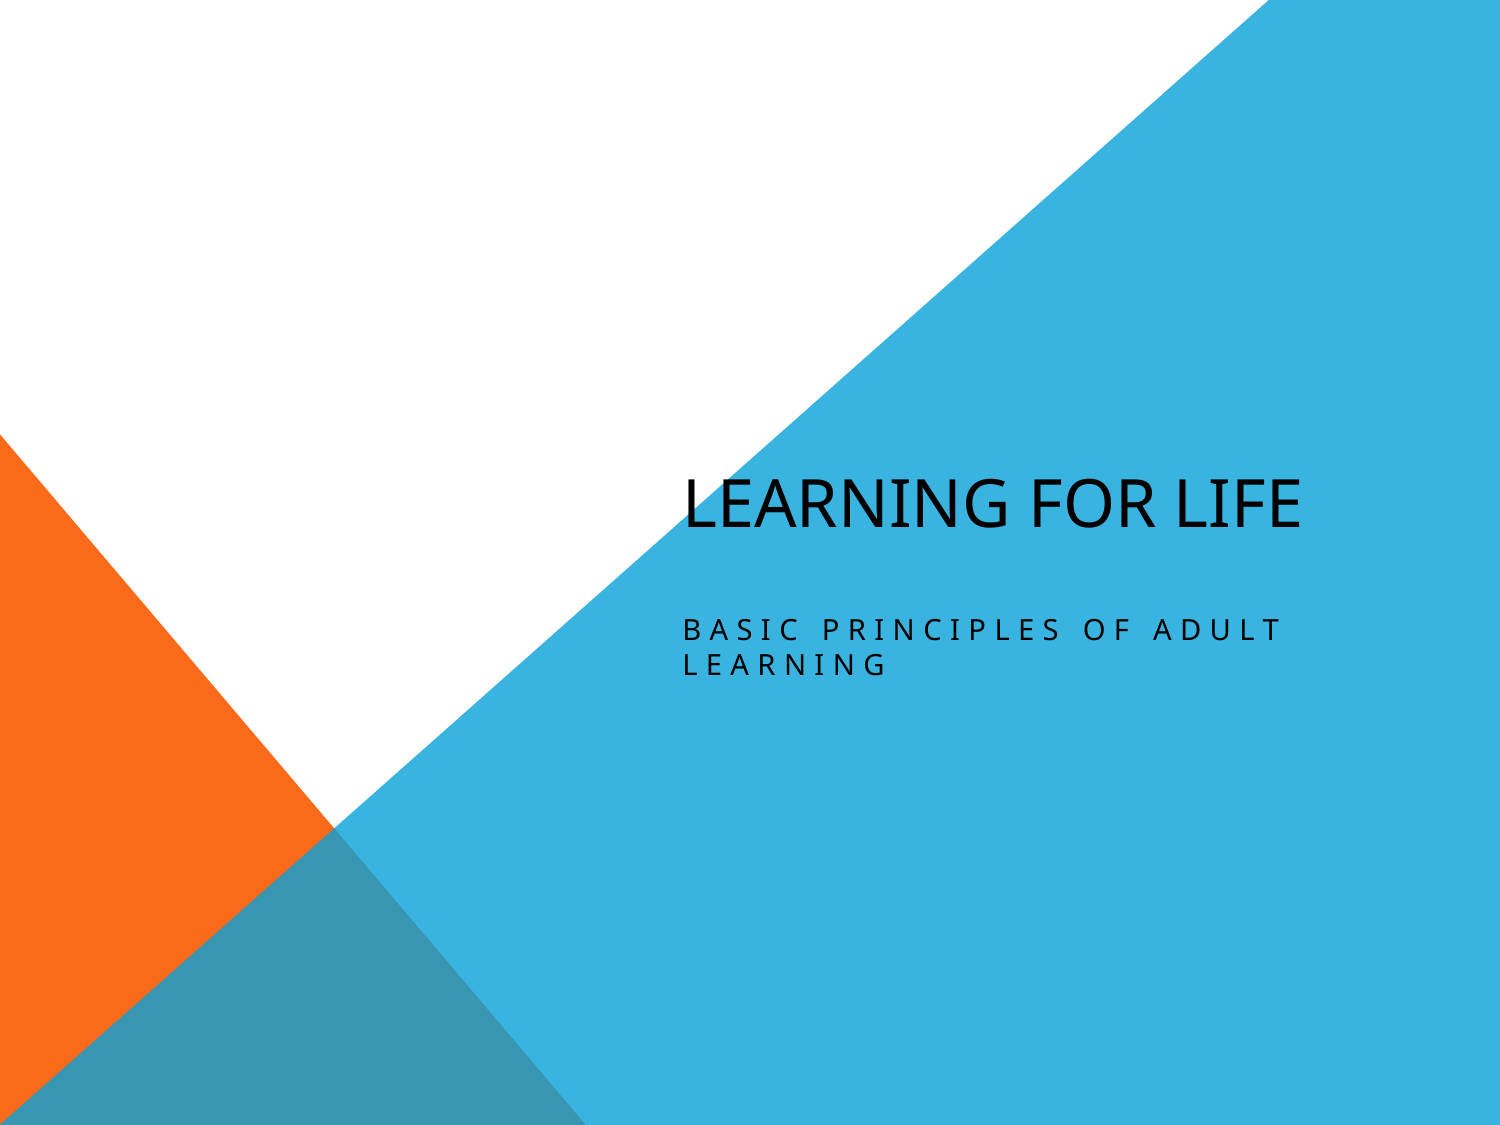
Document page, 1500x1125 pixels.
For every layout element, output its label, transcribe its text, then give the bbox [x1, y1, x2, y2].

title Learning for life [667, 243, 1471, 543]
subtitle Basic principles of adult learning [667, 609, 1305, 790]
